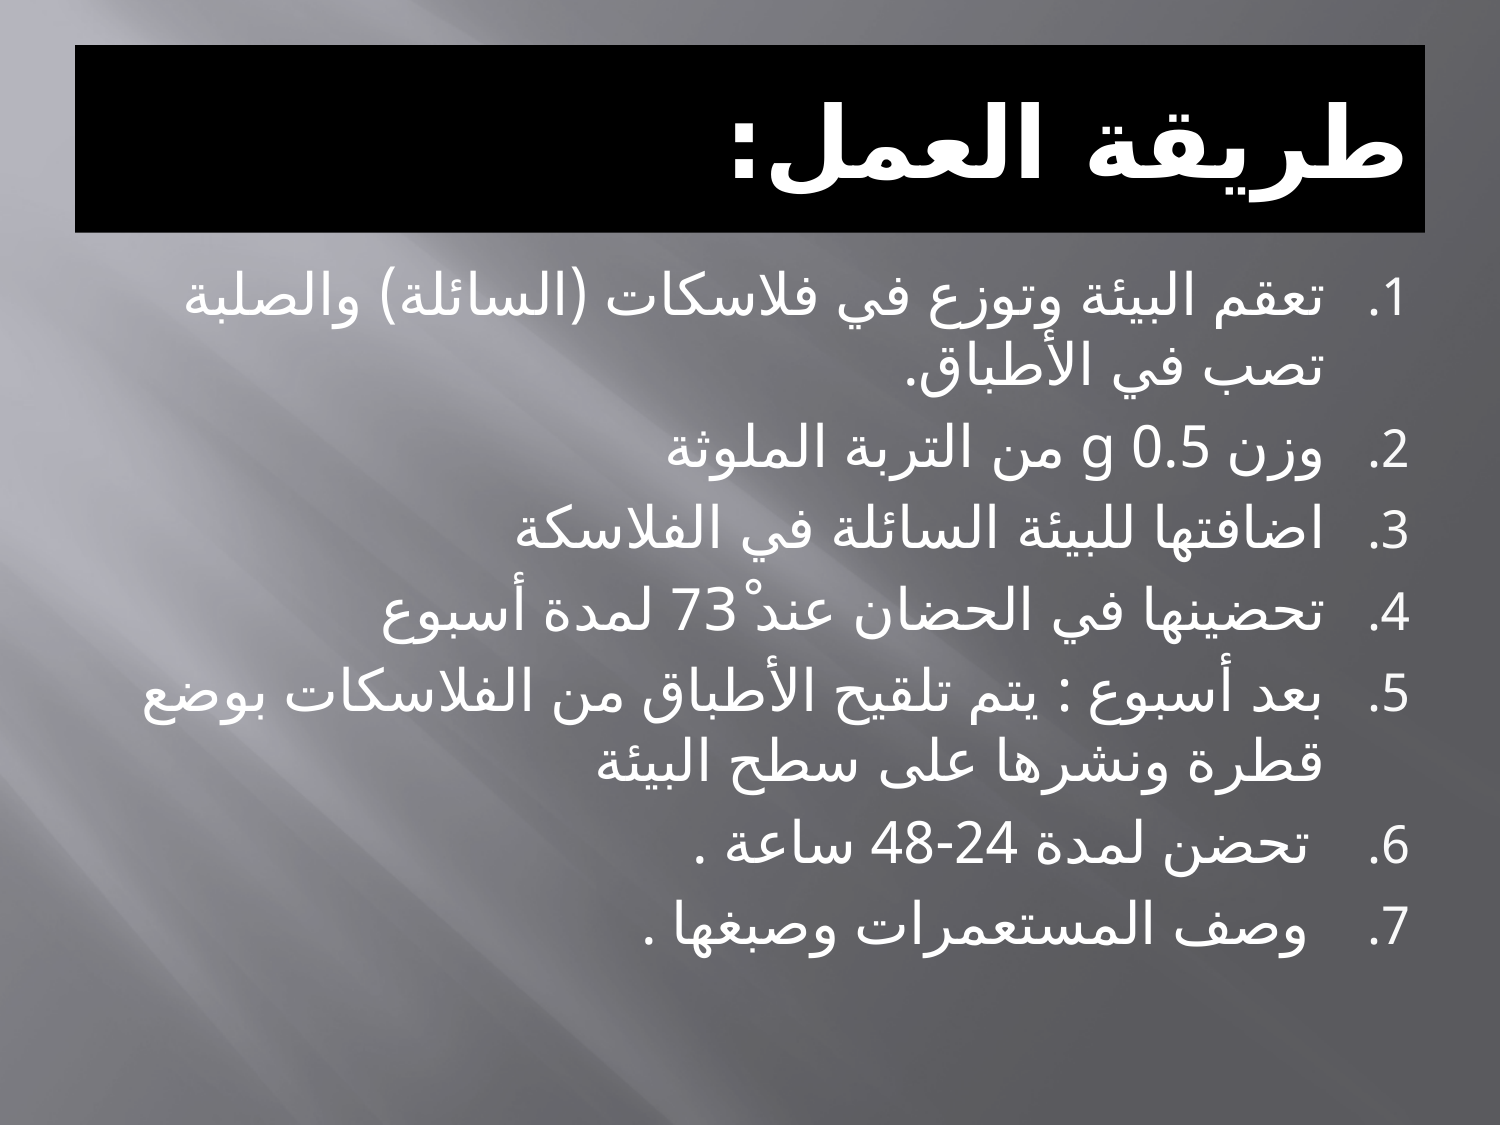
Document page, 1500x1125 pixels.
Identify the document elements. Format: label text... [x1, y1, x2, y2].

title طريقة العمل: [75, 45, 1425, 233]
list تعقم البيئة وتوزع في فلاسكات (السائلة) والصلبة تصب في الأطباق. وزن 0.5 g من التربة الملوثة اضافتها للبيئة السائلة في الفلاسكة تحضينها في الحضان عند 73ْ لمدة أسبوع بعد أسبوع : يتم تلقيح الأطباق من الفلاسكات بوضع قطرة ونشرها على سطح البيئة تحضن لمدة 24-48 ساعة . وصف المستعمرات وصبغها . [75, 249, 1425, 1071]
